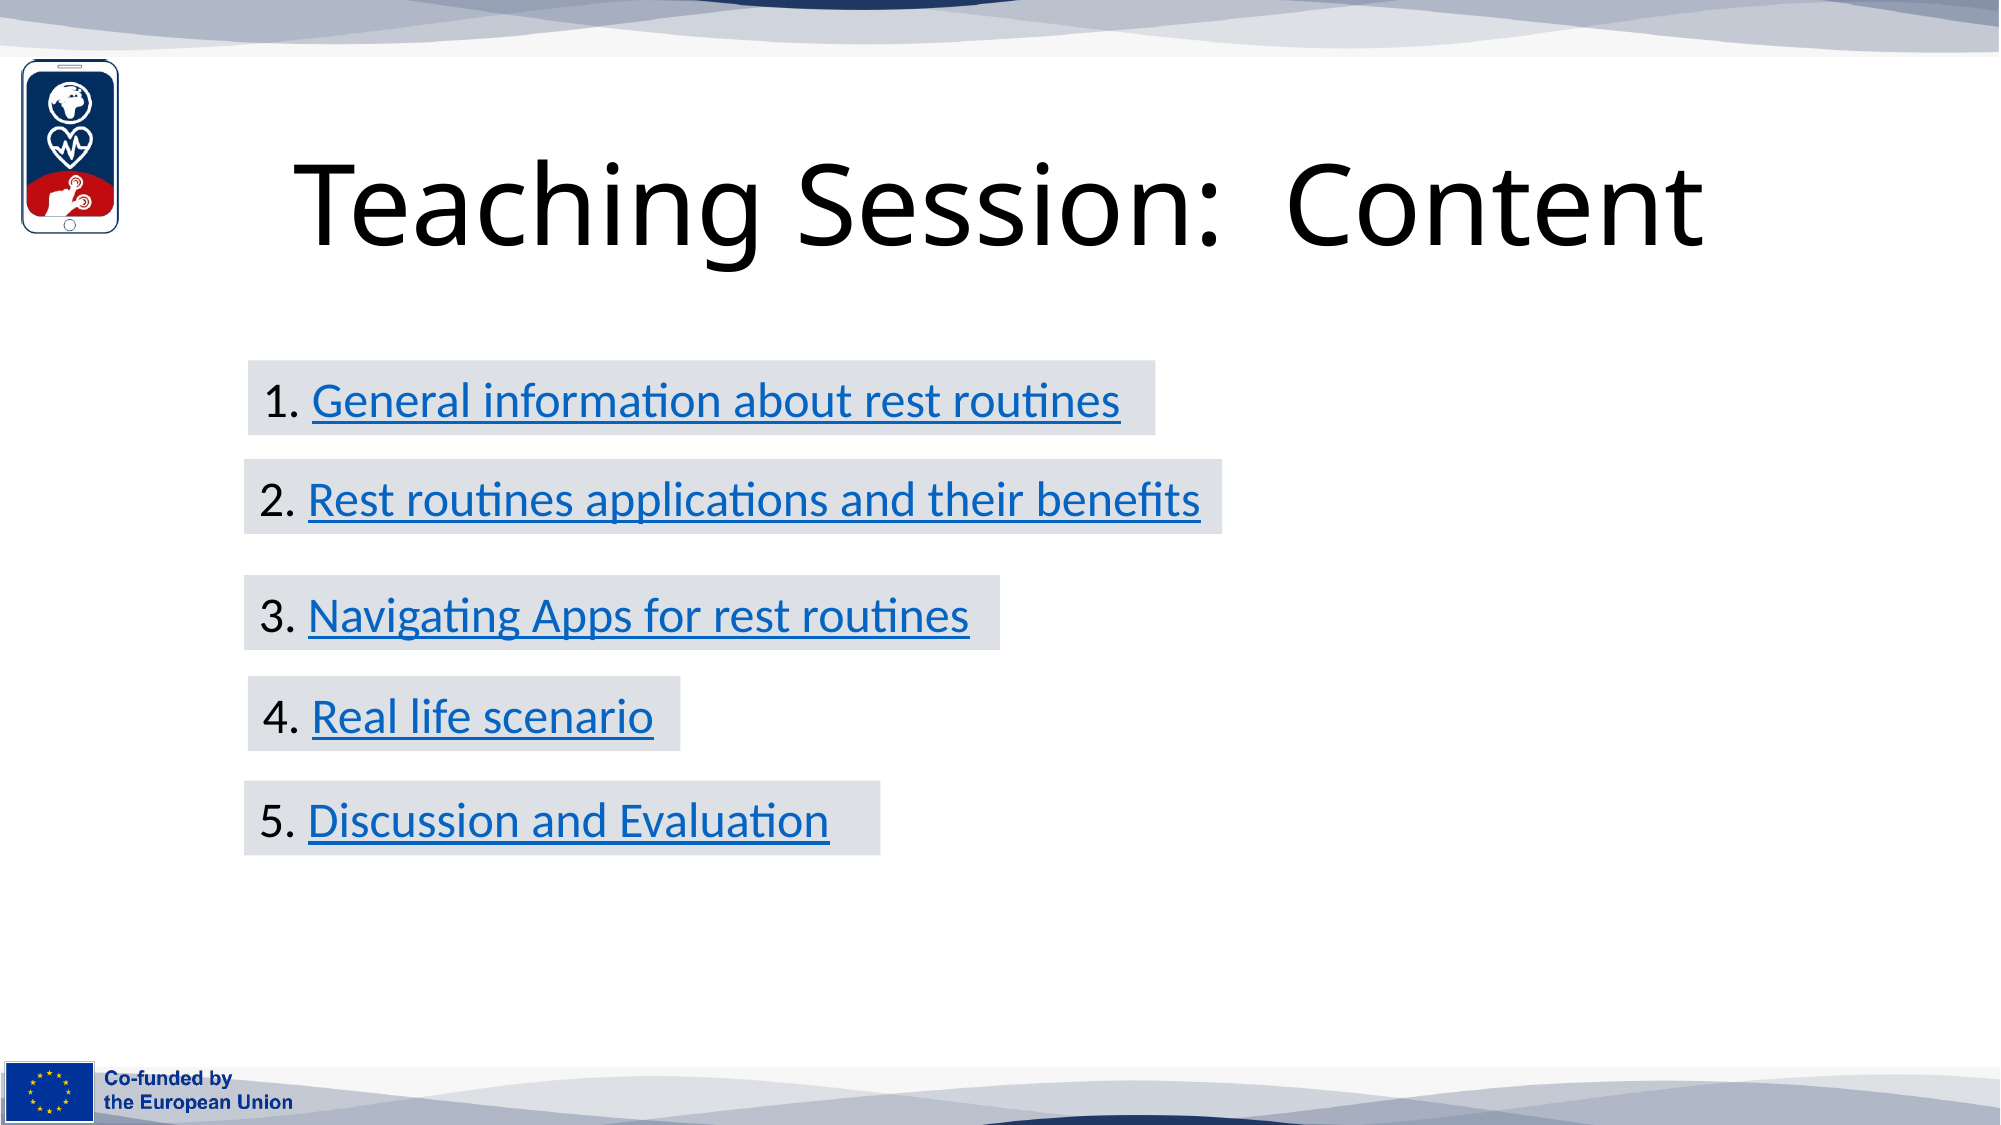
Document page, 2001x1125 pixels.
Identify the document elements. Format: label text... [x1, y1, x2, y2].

text_box 3. Navigating Apps for rest routines [244, 575, 1000, 650]
text_box 2. Rest routines applications and their benefits [244, 459, 1223, 534]
picture [21, 59, 119, 234]
picture [0, 0, 1999, 57]
text_box 5. Discussion and Evaluation [244, 780, 881, 856]
picture [0, 1058, 2001, 1125]
text_box 1. General information about rest routines [248, 360, 1156, 436]
text_box 4. Real life scenario [247, 676, 681, 751]
title Teaching Session: Content [137, 59, 1863, 278]
